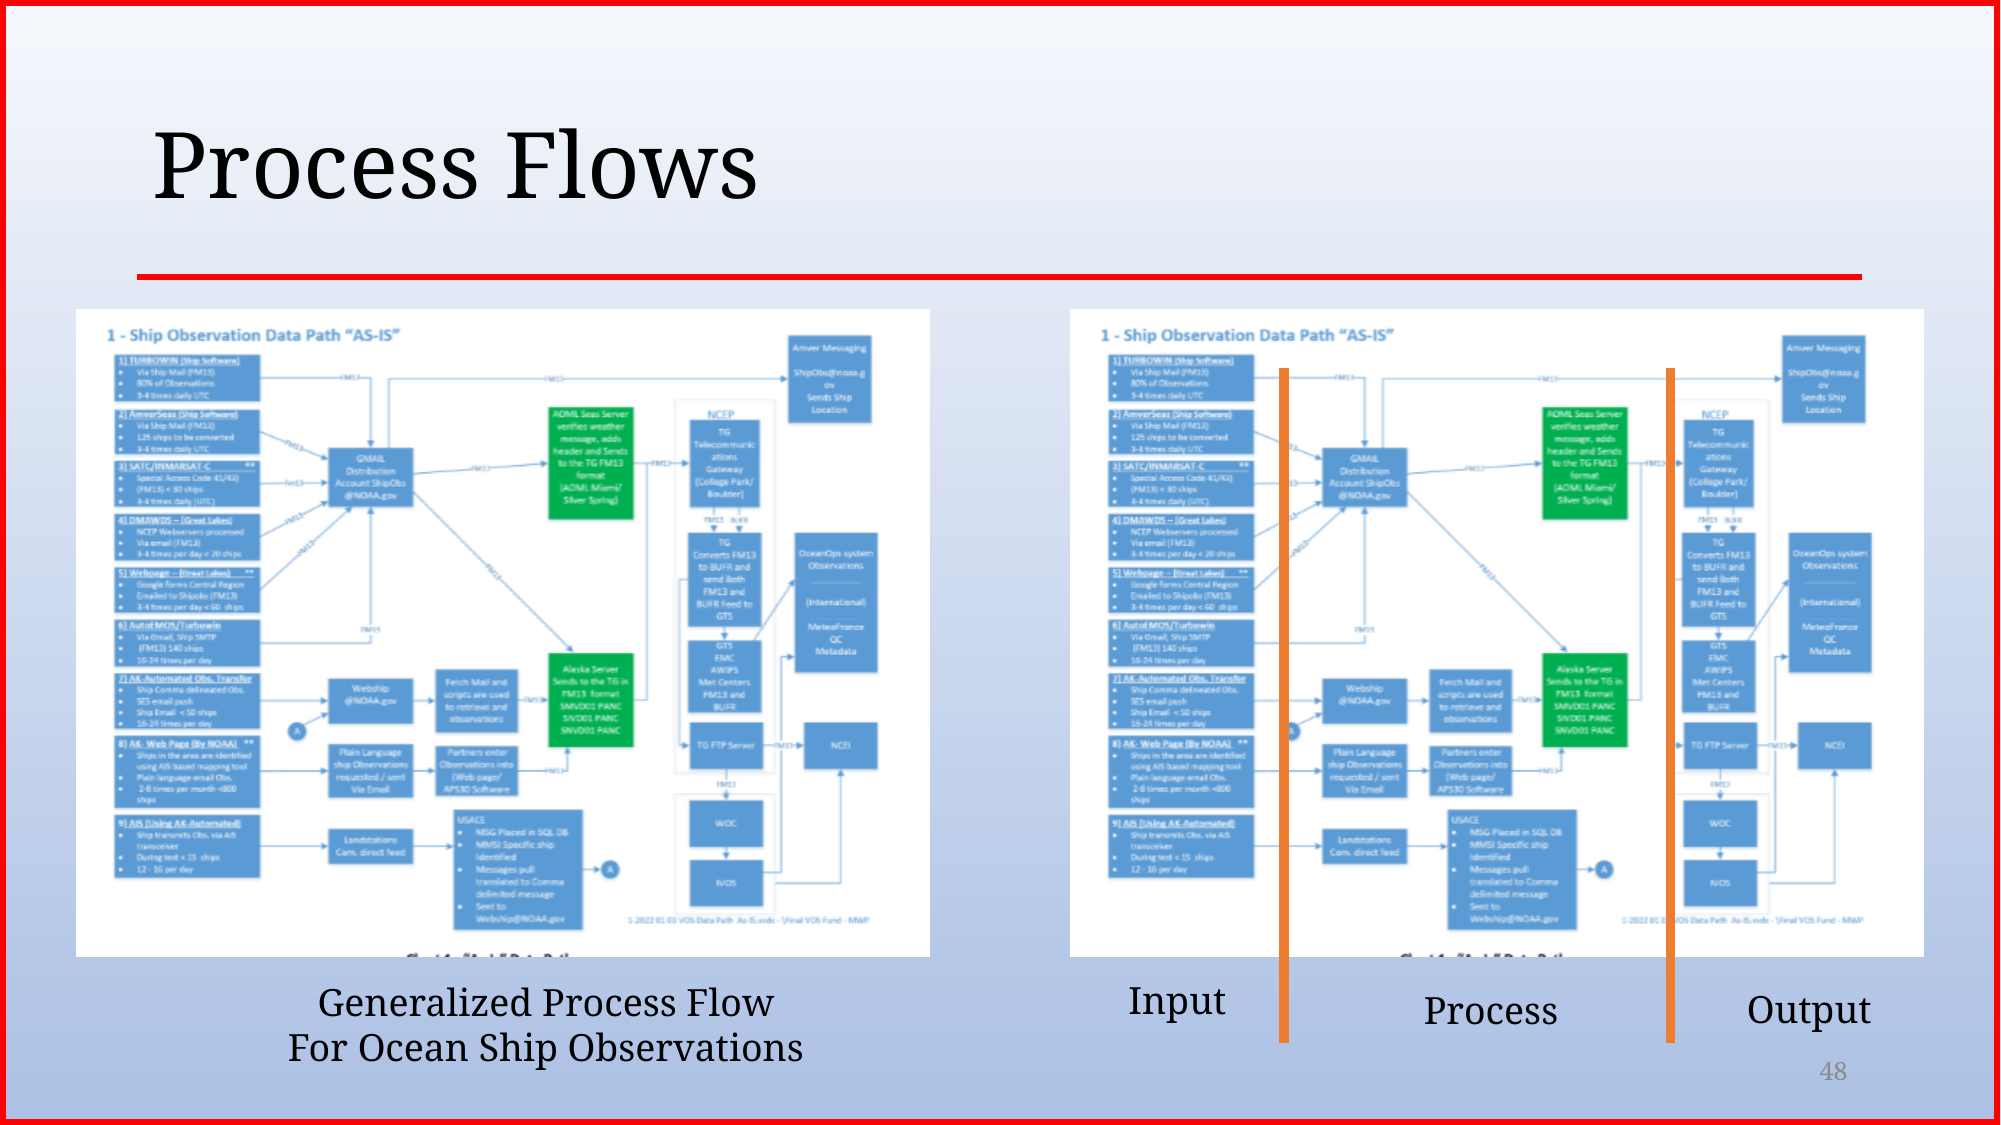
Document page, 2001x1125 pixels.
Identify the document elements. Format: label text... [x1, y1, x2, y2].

text_box Output [1732, 979, 1887, 1039]
text_box Generalized Process Flow For Ocean Ship Observations [273, 971, 820, 1077]
text_box Input [1113, 969, 1241, 1030]
picture [1070, 309, 1924, 957]
title Process Flows [137, 59, 1863, 278]
slide_number 48 [1412, 1042, 1863, 1103]
text_box Process [1408, 979, 1574, 1040]
picture [76, 309, 930, 957]
